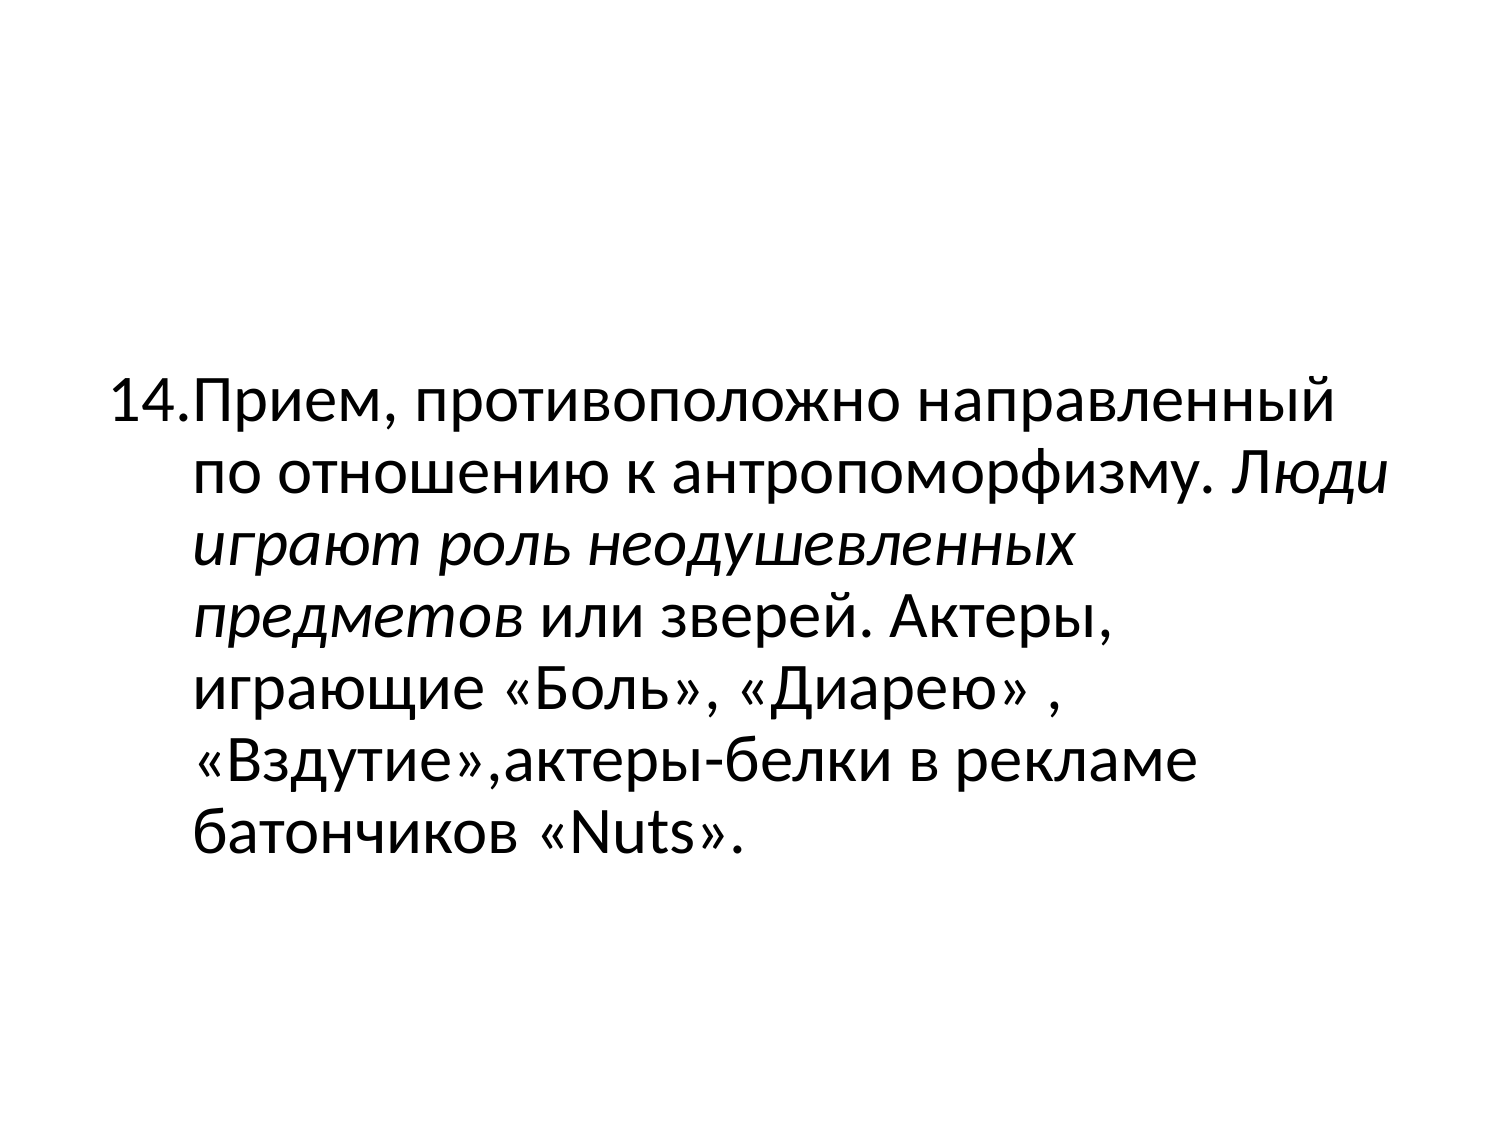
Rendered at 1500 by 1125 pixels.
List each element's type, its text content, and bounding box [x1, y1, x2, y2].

list Прием, противоположно направленный по отношению к антропоморфизму. Люди играют роль неодушевленных предметов или зверей. Актеры, играющие «Боль», «Диарею» , «Вздутие»,актеры-белки в рекламе батончиков «Nuts». [75, 172, 1425, 1079]
